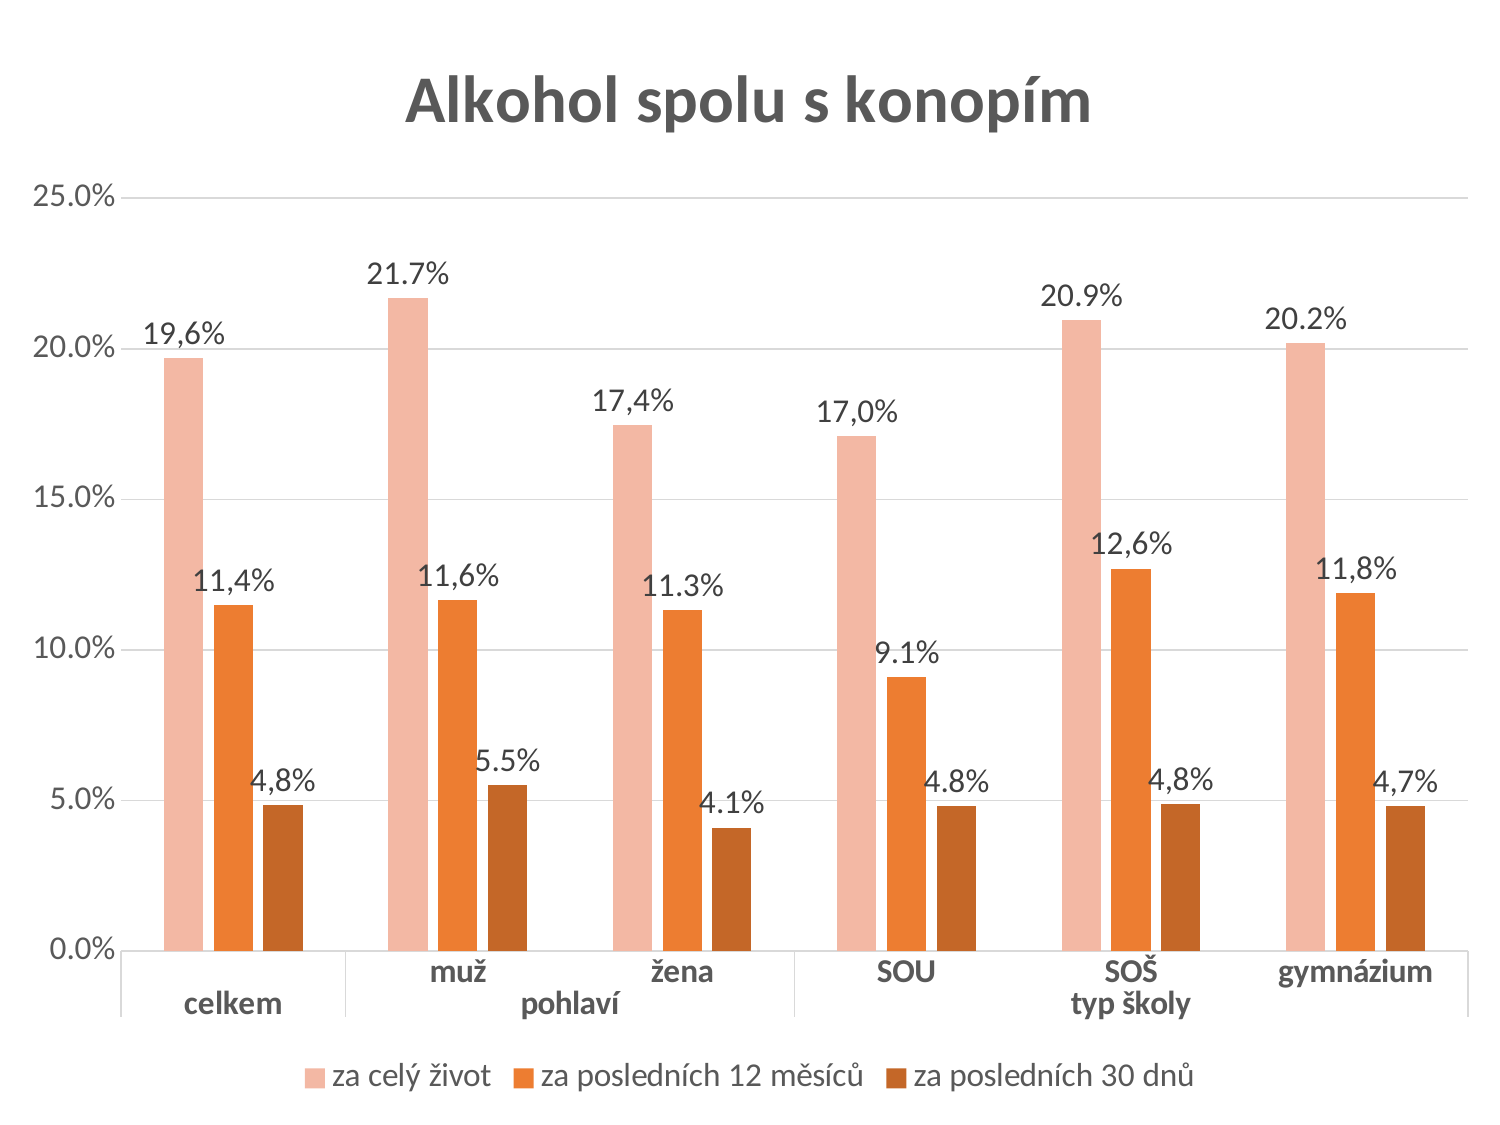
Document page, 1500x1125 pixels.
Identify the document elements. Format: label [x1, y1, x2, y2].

chart [2, 23, 1498, 1102]
